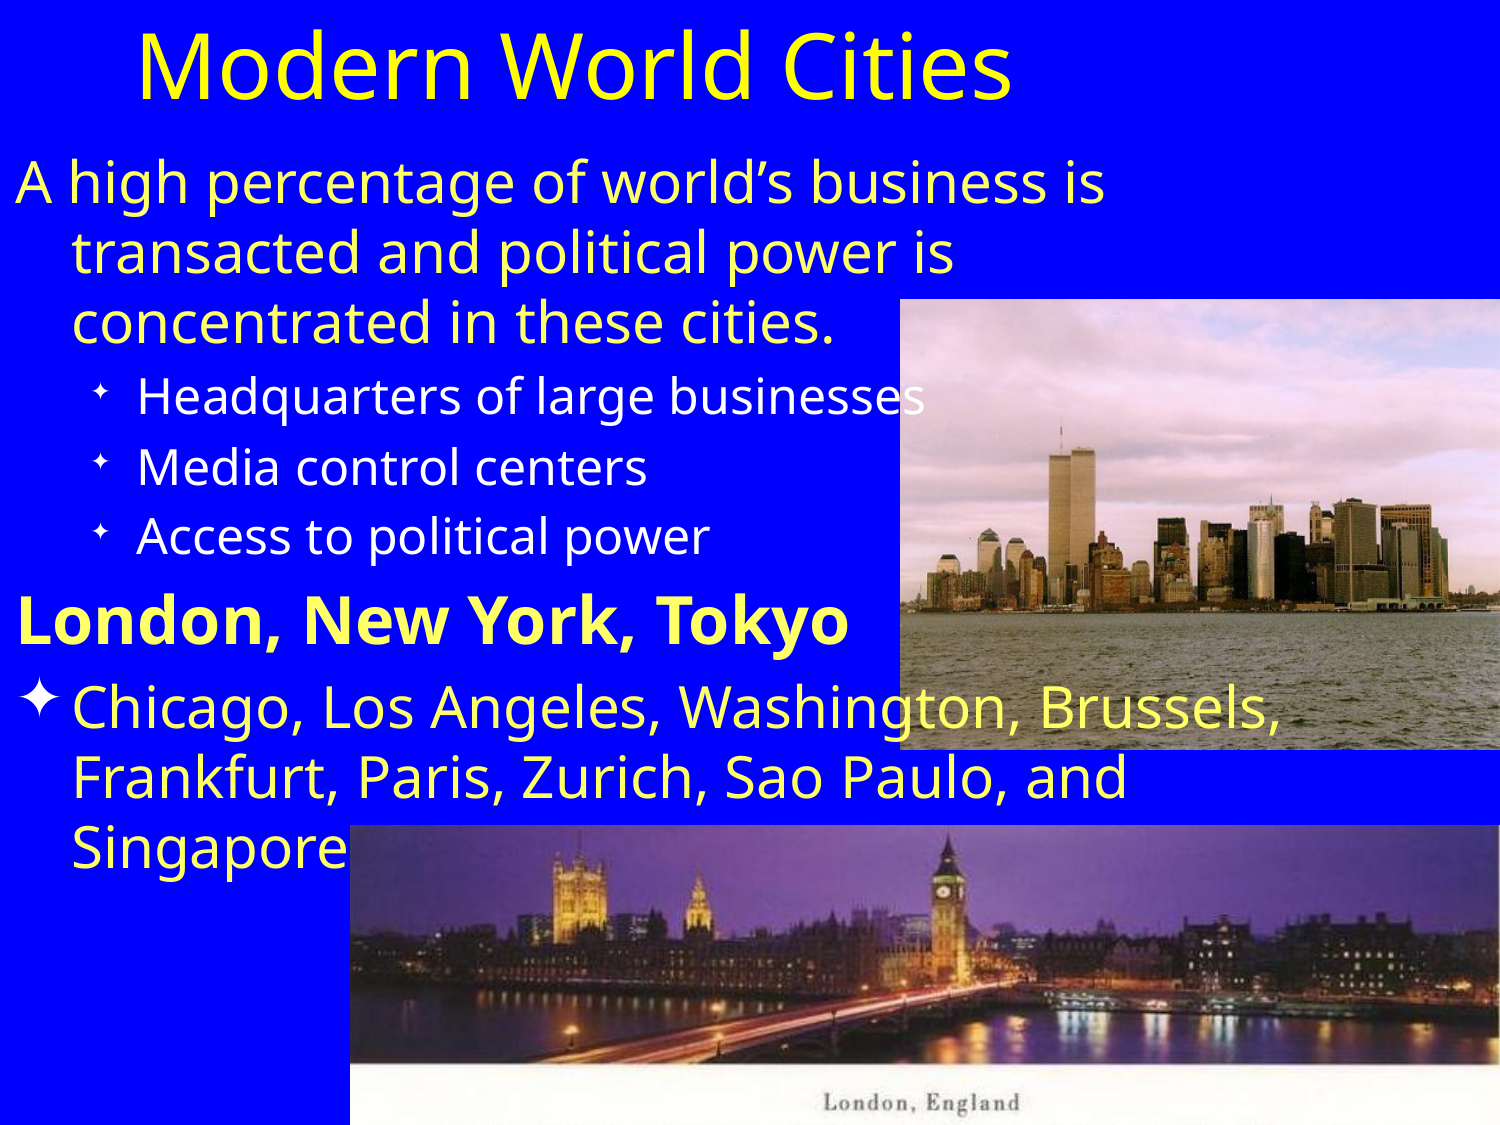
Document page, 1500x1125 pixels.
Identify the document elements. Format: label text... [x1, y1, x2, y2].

title Modern World Cities [49, 0, 1101, 126]
list A high percentage of world’s business is transacted and political power is concentrated in these cities. Headquarters of large businesses Media control centers Access to political power London, New York, Tokyo Chicago, Los Angeles, Washington, Brussels, Frankfurt, Paris, Zurich, Sao Paulo, and Singapore [0, 137, 1313, 1051]
picture [349, 824, 1500, 1125]
picture [899, 299, 1500, 751]
